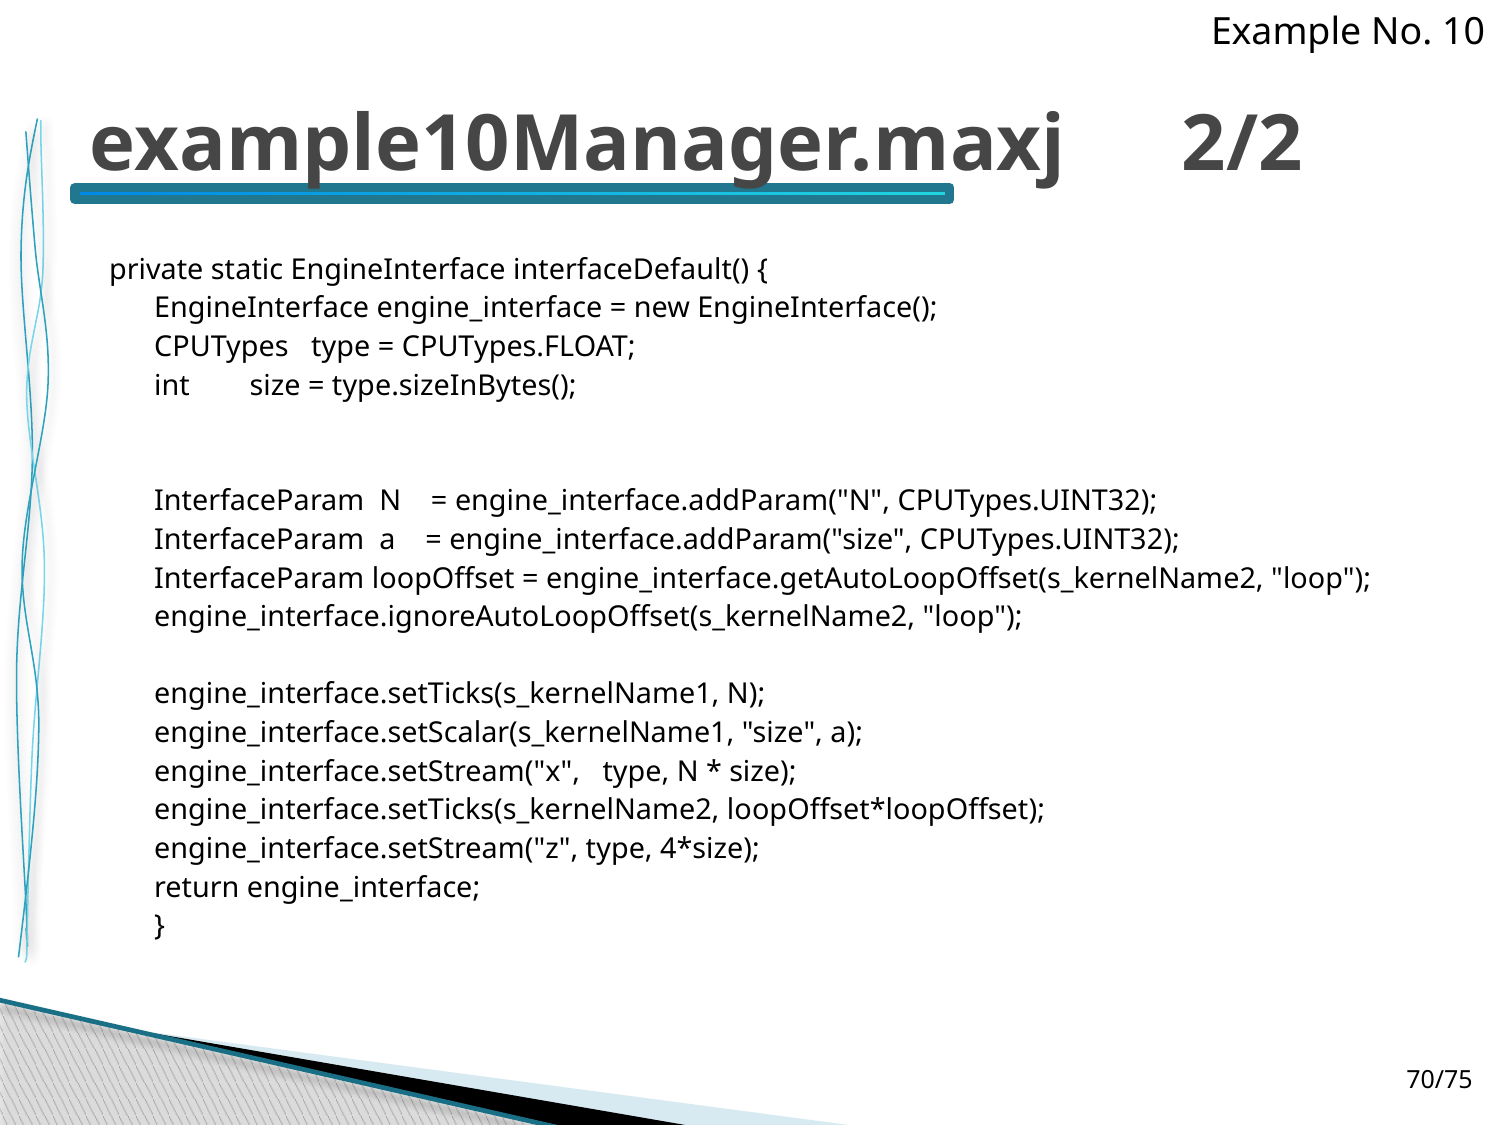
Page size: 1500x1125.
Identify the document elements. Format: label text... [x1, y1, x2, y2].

list private static EngineInterface interfaceDefault() { EngineInterface engine_interface = new EngineInterface(); CPUTypes type = CPUTypes.FLOAT; int size = type.sizeInBytes(); InterfaceParam N = engine_interface.addParam("N", CPUTypes.UINT32); InterfaceParam a = engine_interface.addParam("size", CPUTypes.UINT32); InterfaceParam loopOffset = engine_interface.getAutoLoopOffset(s_kernelName2, "loop"); engine_interface.ignoreAutoLoopOffset(s_kernelName2, "loop"); engine_interface.setTicks(s_kernelName1, N); engine_interface.setScalar(s_kernelName1, "size", a); engine_interface.setStream("x", type, N * size); engine_interface.setTicks(s_kernelName2, loopOffset*loopOffset); engine_interface.setStream("z", type, 4*size); return engine_interface; } [75, 243, 1475, 950]
title example10Manager.maxj 2/2 [75, 45, 1425, 233]
list Example No. 10 [1074, 0, 1500, 63]
